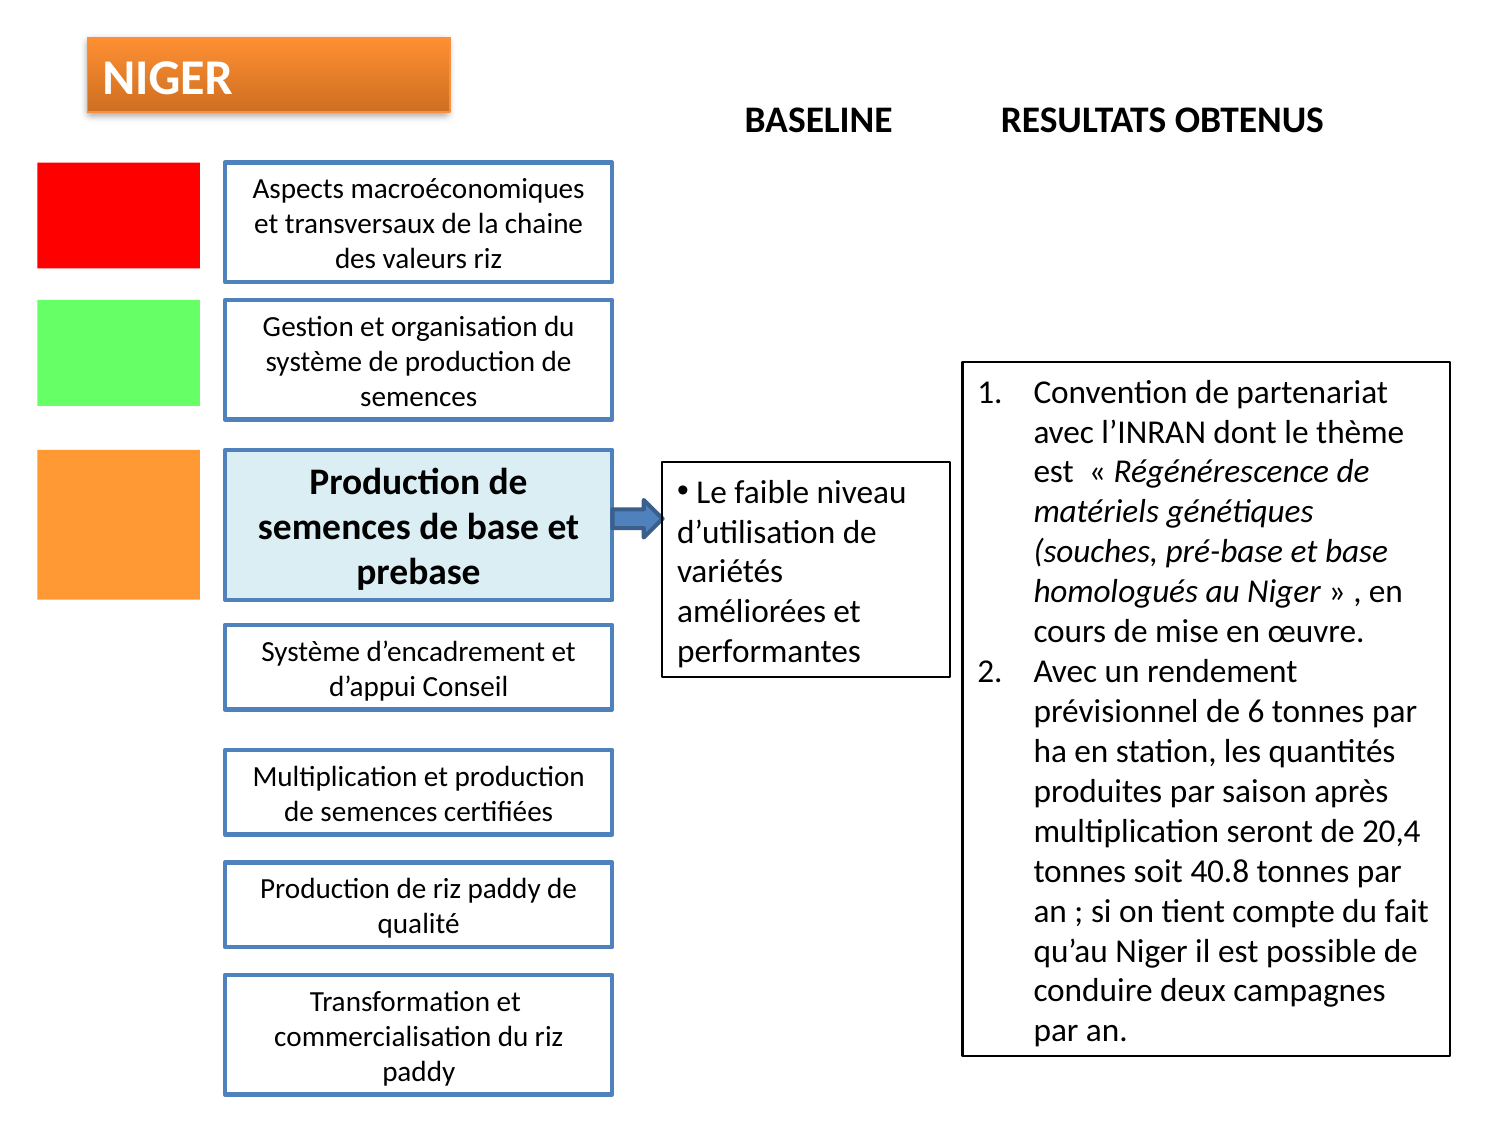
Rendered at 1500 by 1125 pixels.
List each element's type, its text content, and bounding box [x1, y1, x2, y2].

text_box Gestion et organisation du système de production de semences [223, 298, 614, 422]
text_box Le faible niveau d’utilisation de variétés améliorées et performantes [662, 462, 950, 677]
text_box Production de riz paddy de qualité [223, 860, 614, 949]
text_box [37, 162, 200, 269]
text_box RESULTATS OBTENUS [924, 87, 1400, 148]
text_box Convention de partenariat avec l’INRAN dont le thème est « Régénérescence de matériels génétiques (souches, pré-base et base homologués au Niger » , en cours de mise en œuvre. Avec un rendement prévisionnel de 6 tonnes par ha en station, les quantités produites par saison après multiplication seront de 20,4 tonnes soit 40.8 tonnes par an ; si on tient compte du fait qu’au Niger il est possible de conduire deux campagnes par an. [962, 362, 1450, 1056]
text_box Système d’encadrement et d’appui Conseil [223, 623, 614, 712]
text_box Aspects macroéconomiques et transversaux de la chaine des valeurs riz [223, 160, 614, 284]
text_box Transformation et commercialisation du riz paddy [223, 973, 614, 1097]
text_box BASELINE [687, 87, 924, 148]
text_box [37, 449, 200, 600]
text_box [37, 299, 200, 406]
text_box NIGER [87, 37, 451, 113]
text_box [610, 498, 662, 540]
text_box Production de semences de base et prebase [223, 448, 614, 602]
text_box Multiplication et production de semences certifiées [223, 748, 614, 837]
